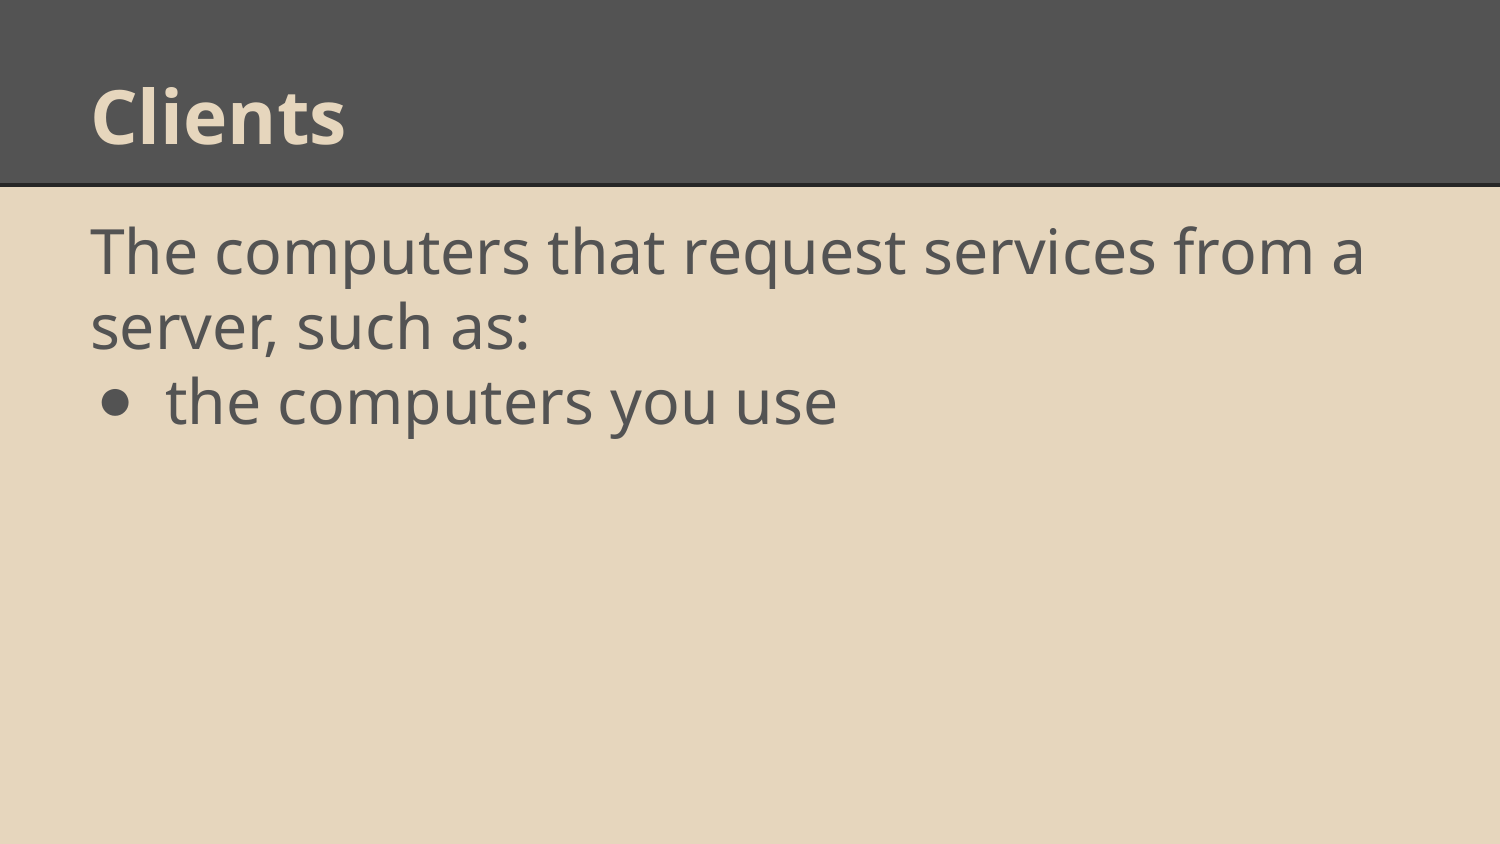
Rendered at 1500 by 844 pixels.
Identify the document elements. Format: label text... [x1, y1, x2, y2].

title Clients [75, 33, 1425, 175]
list The computers that request services from a server, such as: the computers you use [75, 196, 1425, 808]
